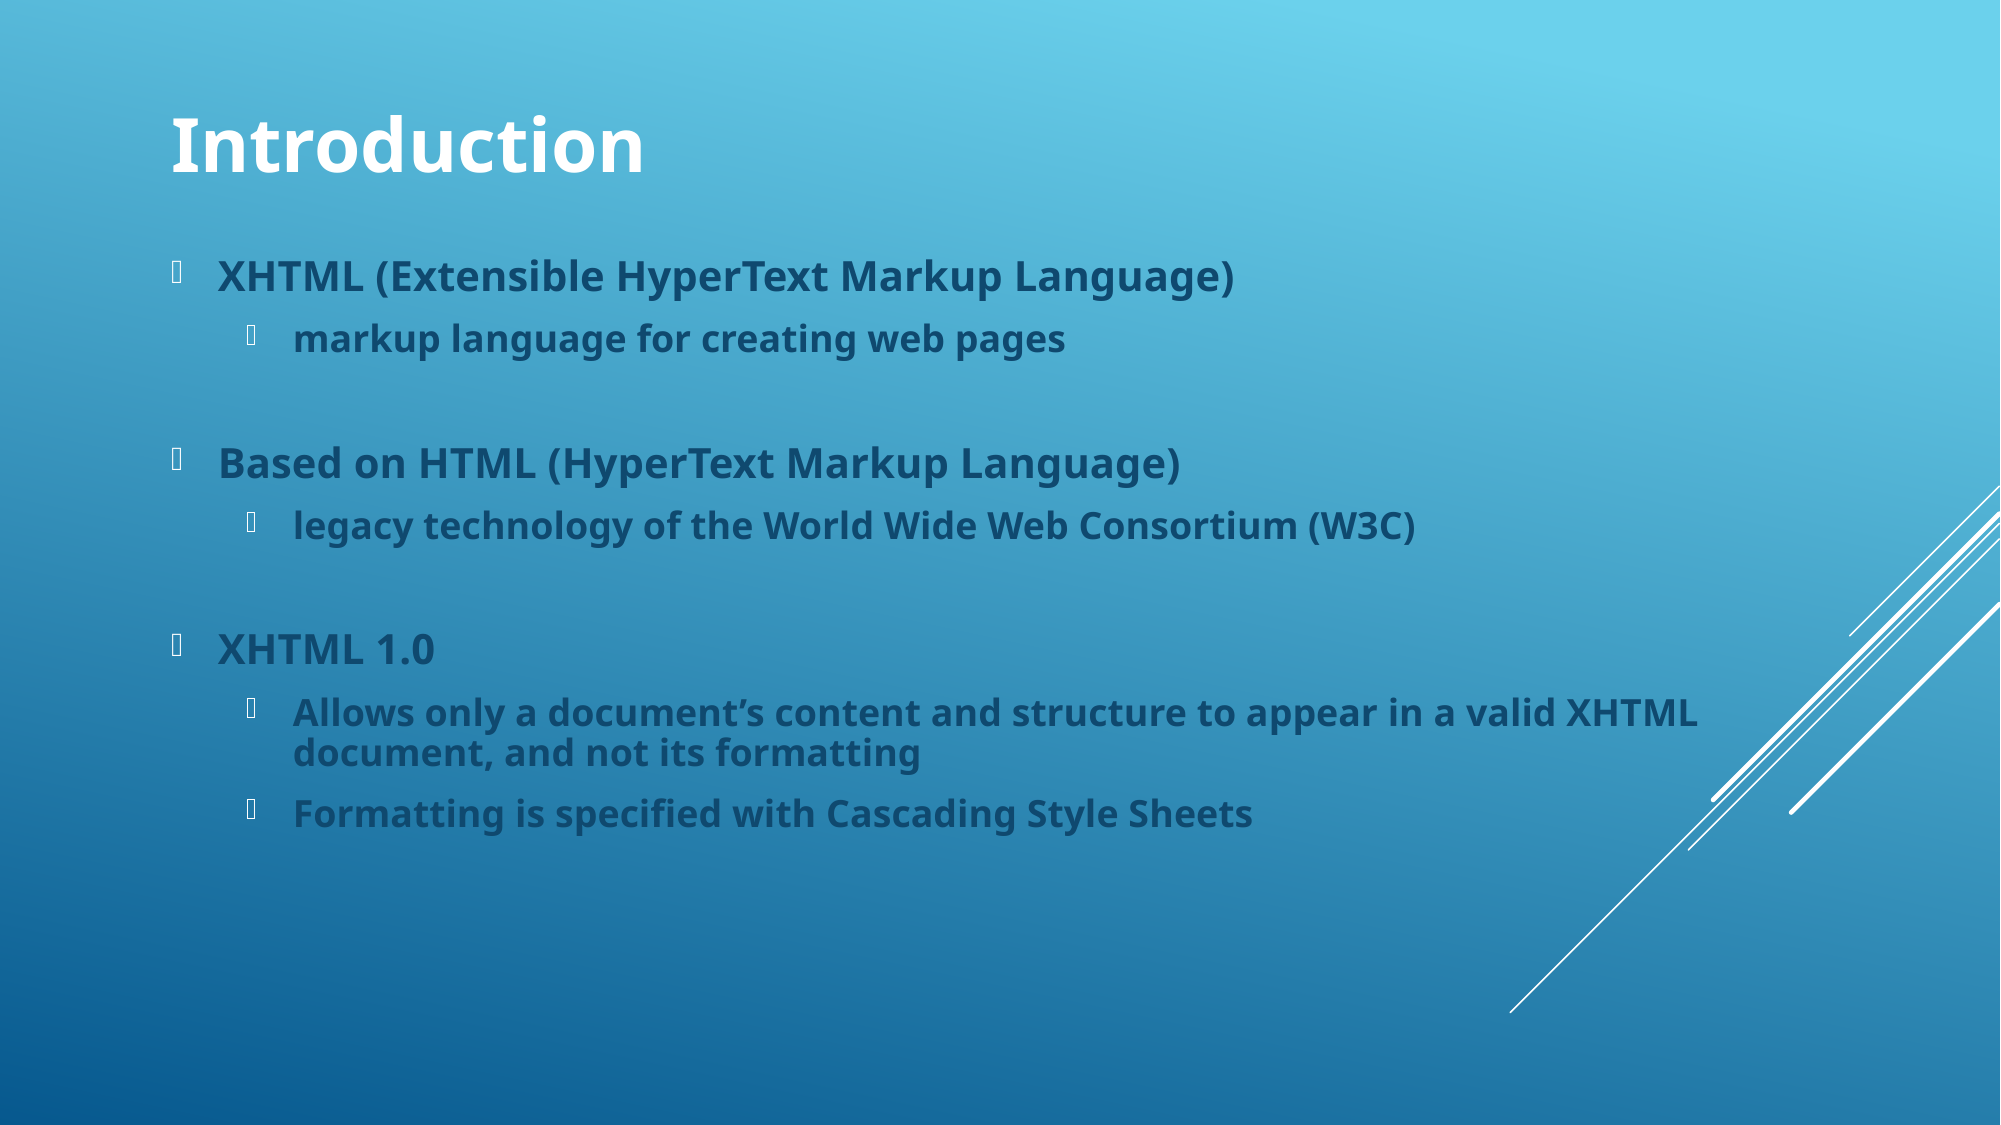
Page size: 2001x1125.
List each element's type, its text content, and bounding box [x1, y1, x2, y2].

text_box XHTML (Extensible HyperText Markup Language) markup language for creating web pages Based on HTML (HyperText Markup Language) legacy technology of the World Wide Web Consortium (W3C) XHTML 1.0 Allows only a document’s content and structure to appear in a valid XHTML document, and not its formatting Formatting is specified with Cascading Style Sheets [156, 247, 1840, 1030]
text_box Introduction [156, 90, 675, 196]
